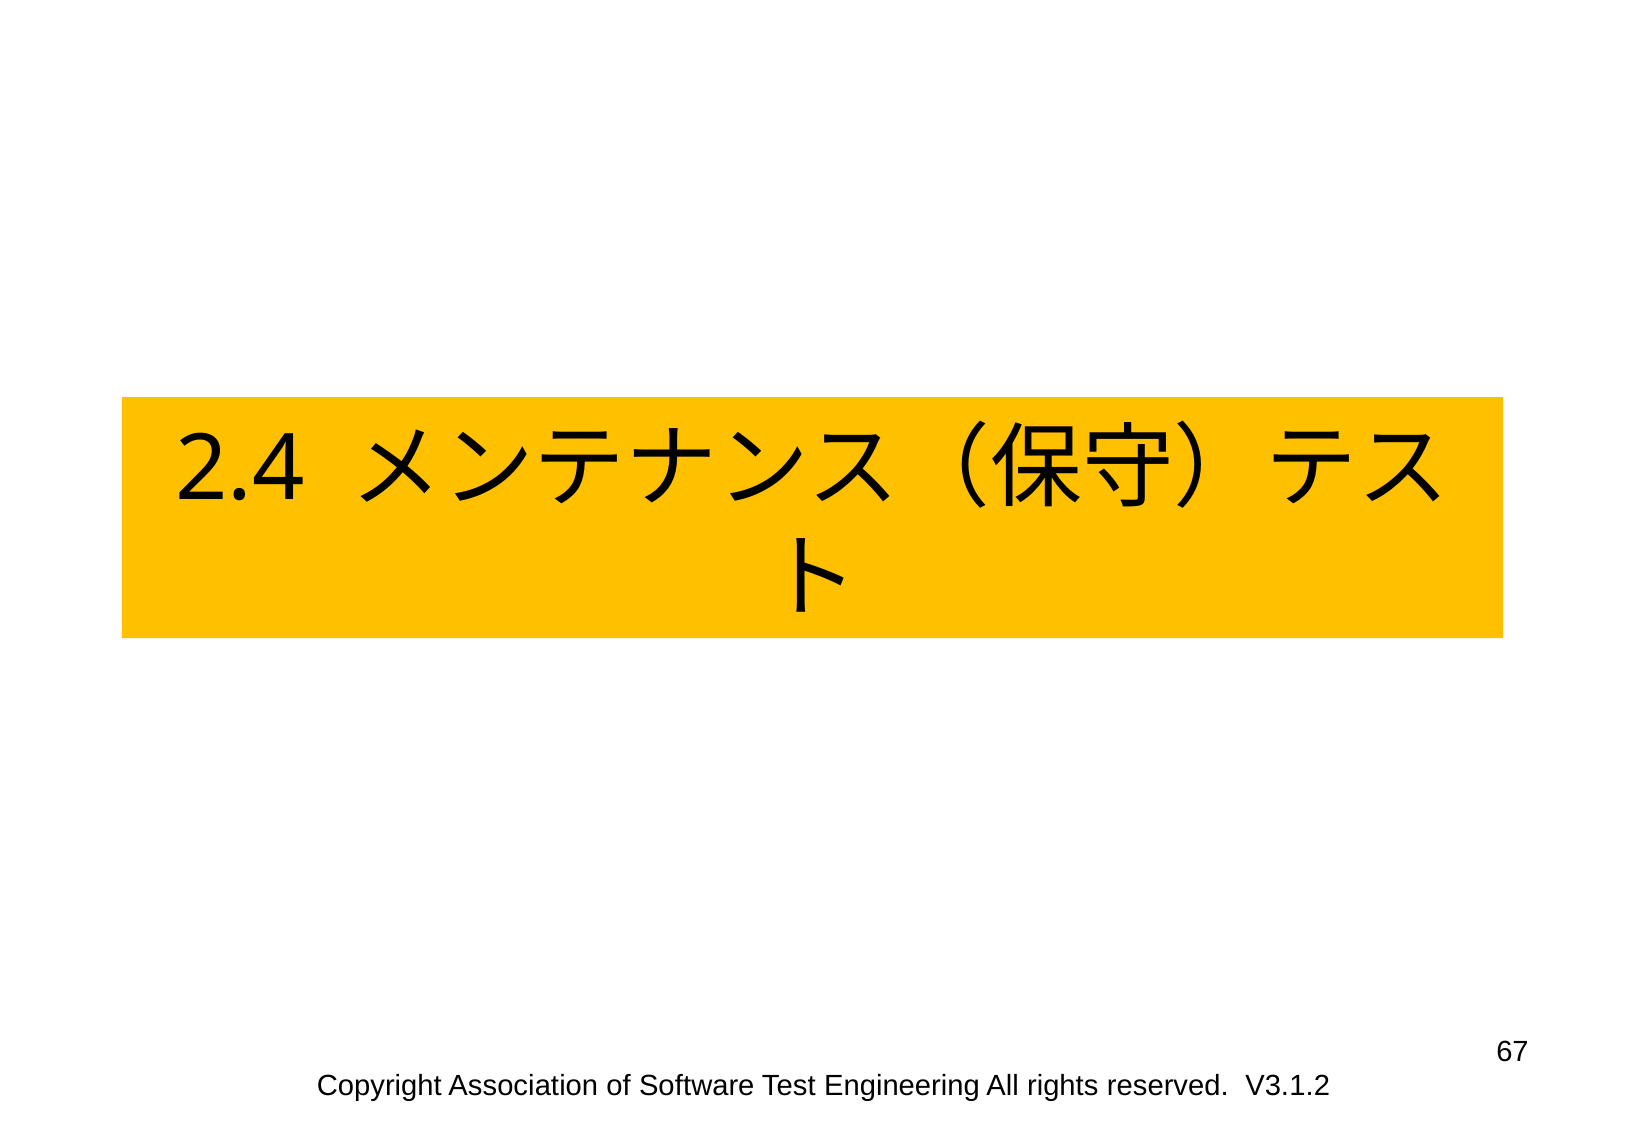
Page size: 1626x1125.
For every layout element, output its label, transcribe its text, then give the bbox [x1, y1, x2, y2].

slide_number 67 [1164, 1024, 1544, 1103]
footer Copyright Association of Software Test Engineering All rights reserved. V3.1.2 [233, 1058, 1164, 1103]
text_box 2.4 メンテナンス（保守）テスト [121, 397, 1504, 639]
